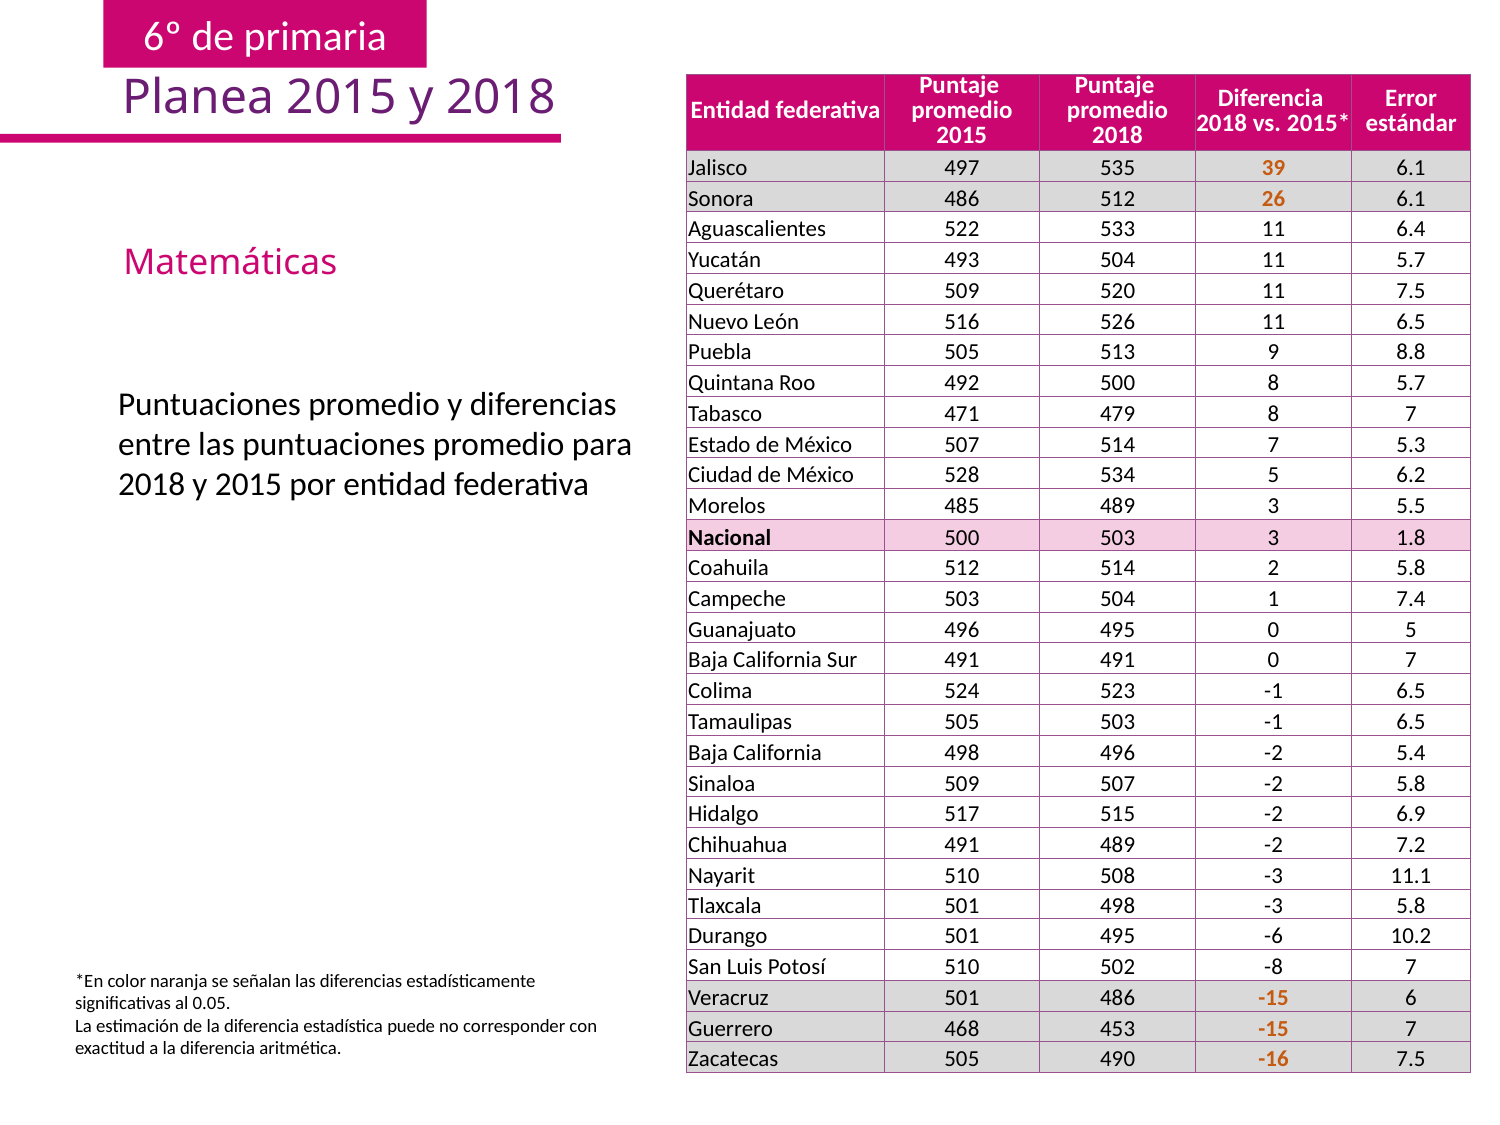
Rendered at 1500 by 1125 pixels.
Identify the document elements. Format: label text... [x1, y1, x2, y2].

table_cell 468 [885, 1012, 1039, 1041]
table_cell 520 [1040, 274, 1195, 304]
table_cell 505 [885, 1042, 1039, 1072]
table_cell -16 [1196, 1042, 1351, 1072]
table_cell Baja California Sur [687, 643, 884, 673]
table_cell 535 [1040, 151, 1195, 181]
table_cell 7 [1352, 1012, 1470, 1041]
table_cell Colima [687, 674, 884, 704]
table_cell 5.4 [1352, 736, 1470, 766]
table_cell Aguascalientes [687, 212, 884, 242]
table_cell -2 [1196, 736, 1351, 766]
table_cell 509 [885, 274, 1039, 304]
table_cell 6.4 [1352, 212, 1470, 242]
table_cell 11 [1196, 305, 1351, 334]
table_cell 510 [885, 950, 1039, 980]
table_cell 7.2 [1352, 828, 1470, 858]
table_cell Campeche [687, 582, 884, 612]
table_header Error estándar [1352, 75, 1470, 150]
table_cell 5.8 [1352, 890, 1470, 918]
table_cell 471 [885, 397, 1039, 427]
table_cell Tlaxcala [687, 890, 884, 918]
table_cell 513 [1040, 335, 1195, 365]
table_cell 496 [885, 613, 1039, 642]
table_cell -2 [1196, 767, 1351, 796]
table_cell -3 [1196, 859, 1351, 889]
table_cell -15 [1196, 1012, 1351, 1041]
table_cell 502 [1040, 950, 1195, 980]
table_cell -1 [1196, 674, 1351, 704]
table_cell 6.1 [1352, 151, 1470, 181]
table_cell 1 [1196, 582, 1351, 612]
text_box *En color naranja se señalan las diferencias estadísticamente significativas al 0.05. La estimación de la diferencia estadística puede no corresponder con exactitud a la diferencia aritmética. [60, 961, 624, 1066]
table_cell Sinaloa [687, 767, 884, 796]
table_cell 500 [885, 520, 1039, 550]
table_cell 486 [1040, 981, 1195, 1011]
table_header Puntaje promedio 2015 [885, 75, 1039, 150]
table_cell 528 [885, 458, 1039, 488]
table_cell 5.8 [1352, 551, 1470, 581]
table_cell 533 [1040, 212, 1195, 242]
table_cell 7 [1352, 397, 1470, 427]
table_cell 514 [1040, 551, 1195, 581]
table_cell 5.7 [1352, 243, 1470, 273]
table_cell 6.5 [1352, 705, 1470, 735]
table_cell Veracruz [687, 981, 884, 1011]
table_cell Puebla [687, 335, 884, 365]
table_cell 507 [885, 428, 1039, 457]
table_cell 7 [1352, 643, 1470, 673]
table_cell 501 [885, 919, 1039, 949]
table_cell 11 [1196, 274, 1351, 304]
table_cell 9 [1196, 335, 1351, 365]
table_cell Nayarit [687, 859, 884, 889]
table_cell 486 [885, 182, 1039, 211]
table_cell 0 [1196, 613, 1351, 642]
list Puntuaciones promedio y diferencias entre las puntuaciones promedio para 2018 y 2015 por entidad federativa [103, 374, 667, 566]
table_cell Coahuila [687, 551, 884, 581]
table_cell Zacatecas [687, 1042, 884, 1072]
table_cell Ciudad de México [687, 458, 884, 488]
table_cell 7 [1196, 428, 1351, 457]
table_cell 8 [1196, 366, 1351, 396]
table_cell 501 [885, 890, 1039, 918]
table_cell 11 [1196, 243, 1351, 273]
table_cell 504 [1040, 582, 1195, 612]
table_cell 534 [1040, 458, 1195, 488]
table_cell 509 [885, 767, 1039, 796]
table_cell 6.5 [1352, 674, 1470, 704]
table_cell Tamaulipas [687, 705, 884, 735]
table_cell 512 [885, 551, 1039, 581]
table_cell 6.2 [1352, 458, 1470, 488]
table_cell Hidalgo [687, 797, 884, 827]
table_cell Querétaro [687, 274, 884, 304]
table_cell Jalisco [687, 151, 884, 181]
table_cell Chihuahua [687, 828, 884, 858]
table_cell 505 [885, 335, 1039, 365]
table_cell 500 [1040, 366, 1195, 396]
table_cell 5 [1196, 458, 1351, 488]
table_cell 495 [1040, 613, 1195, 642]
table_cell 5.7 [1352, 366, 1470, 396]
table_cell 6.5 [1352, 305, 1470, 334]
table_cell 491 [885, 643, 1039, 673]
table_cell 7.5 [1352, 274, 1470, 304]
table_cell 498 [885, 736, 1039, 766]
table_cell 516 [885, 305, 1039, 334]
table_header Puntaje promedio 2018 [1040, 75, 1195, 150]
table_cell 3 [1196, 489, 1351, 519]
table_header Diferencia 2018 vs. 2015* [1196, 75, 1351, 150]
table_cell 26 [1196, 182, 1351, 211]
table_cell 479 [1040, 397, 1195, 427]
table_cell -1 [1196, 705, 1351, 735]
table_cell 6.9 [1352, 797, 1470, 827]
table_cell 503 [885, 582, 1039, 612]
table_cell 8.8 [1352, 335, 1470, 365]
table_cell 5 [1352, 613, 1470, 642]
table_cell 489 [1040, 489, 1195, 519]
table_cell 526 [1040, 305, 1195, 334]
table_cell Morelos [687, 489, 884, 519]
text_box [0, 133, 562, 144]
table_cell -3 [1196, 890, 1351, 918]
table_cell 522 [885, 212, 1039, 242]
table_cell 3 [1196, 520, 1351, 550]
table_cell 497 [885, 151, 1039, 181]
table_cell 10.2 [1352, 919, 1470, 949]
table_cell San Luis Potosí [687, 950, 884, 980]
table_cell 8 [1196, 397, 1351, 427]
table_header Entidad federativa [687, 75, 884, 150]
table_cell 507 [1040, 767, 1195, 796]
table_cell -6 [1196, 919, 1351, 949]
table_cell 5.8 [1352, 767, 1470, 796]
list Matemáticas [108, 231, 576, 339]
table_cell Tabasco [687, 397, 884, 427]
table_cell -8 [1196, 950, 1351, 980]
table_cell 11.1 [1352, 859, 1470, 889]
table_cell Quintana Roo [687, 366, 884, 396]
table_cell 503 [1040, 705, 1195, 735]
table_cell 508 [1040, 859, 1195, 889]
table_cell Baja California [687, 736, 884, 766]
table_cell Estado de México [687, 428, 884, 457]
table_cell 491 [1040, 643, 1195, 673]
table_cell 503 [1040, 520, 1195, 550]
table_cell 517 [885, 797, 1039, 827]
table_cell 493 [885, 243, 1039, 273]
table_cell 495 [1040, 919, 1195, 949]
table_cell 504 [1040, 243, 1195, 273]
table_cell 512 [1040, 182, 1195, 211]
table_cell 7.5 [1352, 1042, 1470, 1072]
table_cell 491 [885, 828, 1039, 858]
table_cell -2 [1196, 828, 1351, 858]
table_cell 515 [1040, 797, 1195, 827]
table_cell 7.4 [1352, 582, 1470, 612]
table_cell 453 [1040, 1012, 1195, 1041]
table_cell 490 [1040, 1042, 1195, 1072]
table_cell 501 [885, 981, 1039, 1011]
table_cell 0 [1196, 643, 1351, 673]
table_cell 39 [1196, 151, 1351, 181]
table_cell 523 [1040, 674, 1195, 704]
table_cell 11 [1196, 212, 1351, 242]
table_cell -15 [1196, 981, 1351, 1011]
table_cell 514 [1040, 428, 1195, 457]
table_cell Guanajuato [687, 613, 884, 642]
table_cell 485 [885, 489, 1039, 519]
table_cell 489 [1040, 828, 1195, 858]
table_cell 6.1 [1352, 182, 1470, 211]
table_cell 1.8 [1352, 520, 1470, 550]
table_cell 510 [885, 859, 1039, 889]
table_cell Guerrero [687, 1012, 884, 1041]
table_cell 524 [885, 674, 1039, 704]
table_cell 498 [1040, 890, 1195, 918]
table_cell Yucatán [687, 243, 884, 273]
table_cell 492 [885, 366, 1039, 396]
table_cell Nuevo León [687, 305, 884, 334]
table_cell Durango [687, 919, 884, 949]
table_cell 7 [1352, 950, 1470, 980]
table_cell -2 [1196, 797, 1351, 827]
table_cell 505 [885, 705, 1039, 735]
table_cell Sonora [687, 182, 884, 211]
table_cell 496 [1040, 736, 1195, 766]
title Planea 2015 y 2018 [107, 64, 652, 204]
table_cell 2 [1196, 551, 1351, 581]
table_cell 6 [1352, 981, 1470, 1011]
table_cell 5.3 [1352, 428, 1470, 457]
table_cell Nacional [687, 520, 884, 550]
table_cell 5.5 [1352, 489, 1470, 519]
